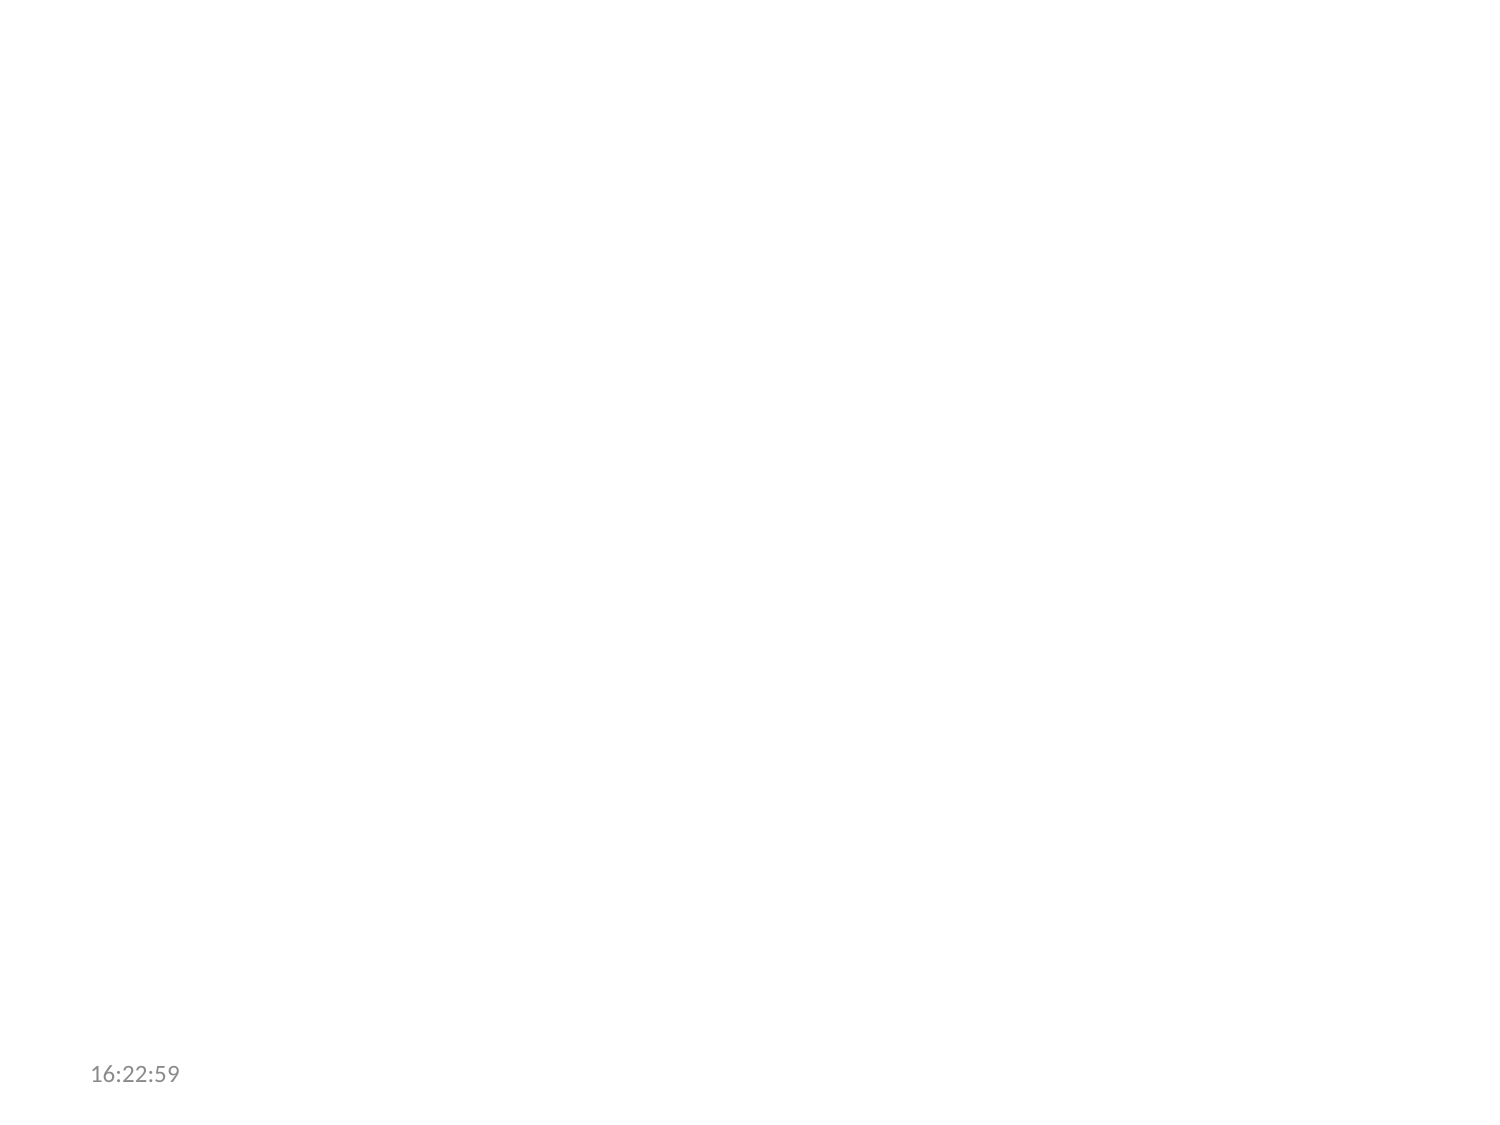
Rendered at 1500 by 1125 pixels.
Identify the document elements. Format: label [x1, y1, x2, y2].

slide_number [75, 1042, 425, 1103]
